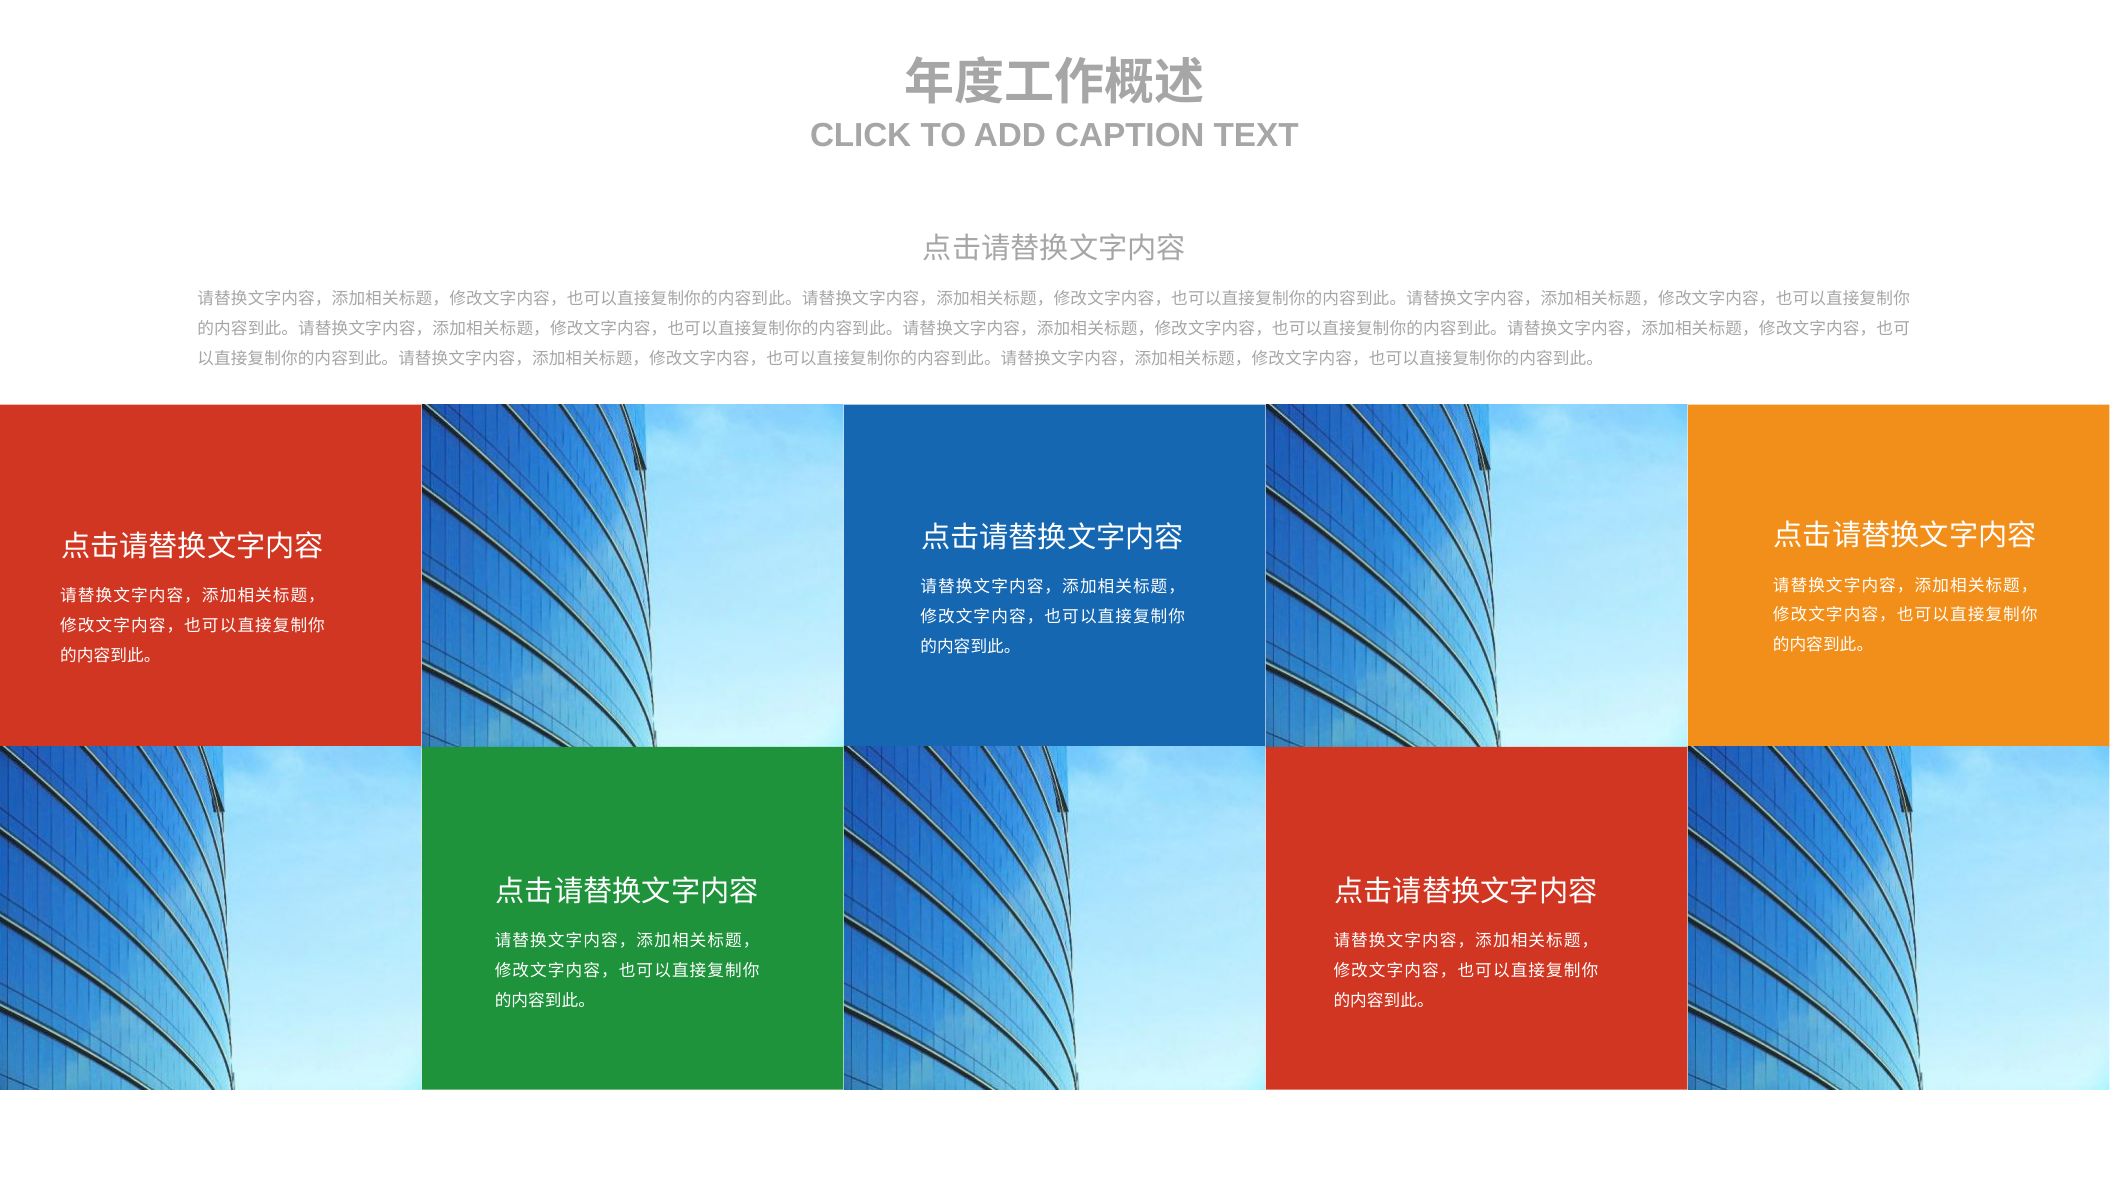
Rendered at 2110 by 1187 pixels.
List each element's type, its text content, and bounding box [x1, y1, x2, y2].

text_box [1265, 746, 1687, 1091]
text_box 点击请替换文字内容 [495, 872, 760, 908]
text_box 请替换文字内容，添加相关标题，修改文字内容，也可以直接复制你的内容到此。 [1333, 919, 1599, 1010]
text_box 请替换文字内容，添加相关标题，修改文字内容，也可以直接复制你的内容到此。 [60, 575, 326, 665]
text_box [421, 746, 843, 1091]
text_box 点击请替换文字内容 [1773, 516, 2038, 552]
text_box [421, 404, 843, 746]
text_box CLICK TO ADD CAPTION TEXT [790, 113, 1319, 154]
text_box 年度工作概述 [865, 48, 1245, 110]
text_box 点击请替换文字内容 [60, 527, 325, 563]
text_box [843, 746, 1265, 1091]
text_box [0, 404, 421, 746]
text_box [1265, 404, 1687, 746]
text_box [1687, 404, 2110, 746]
text_box [843, 404, 1265, 746]
text_box 请替换文字内容，添加相关标题，修改文字内容，也可以直接复制你的内容到此。 [1773, 564, 2038, 655]
text_box 请替换文字内容，添加相关标题，修改文字内容，也可以直接复制你的内容到此。 [920, 565, 1186, 656]
text_box 请替换文字内容，添加相关标题，修改文字内容，也可以直接复制你的内容到此。请替换文字内容，添加相关标题，修改文字内容，也可以直接复制你的内容到此。请替换文字内容，添加相关标题，修改文字内容，也可以直接复制你的内容到此。请替换文字内容，添加相关标题，修改文字内容，也可以直接复制你的内容到此。请替换文字内容，添加相关标题，修改文字内容，也可以直接复制你的内容到此。请替换文字内容，添加相关标题，修改文字内容，也可以直接复制你的内容到此。请替换文字内容，添加相关标题，修改文字内容，也可以直接复制你的内容到此。请替换文字内容，添加相关标题，修改文字内容，也可以直接复制你的内容到此。 [197, 277, 1912, 368]
text_box 点击请替换文字内容 [1334, 872, 1598, 908]
text_box [0, 746, 421, 1091]
text_box [1687, 746, 2110, 1091]
text_box 点击请替换文字内容 [922, 229, 1187, 265]
text_box 点击请替换文字内容 [921, 517, 1185, 553]
text_box 请替换文字内容，添加相关标题，修改文字内容，也可以直接复制你的内容到此。 [494, 919, 760, 1010]
